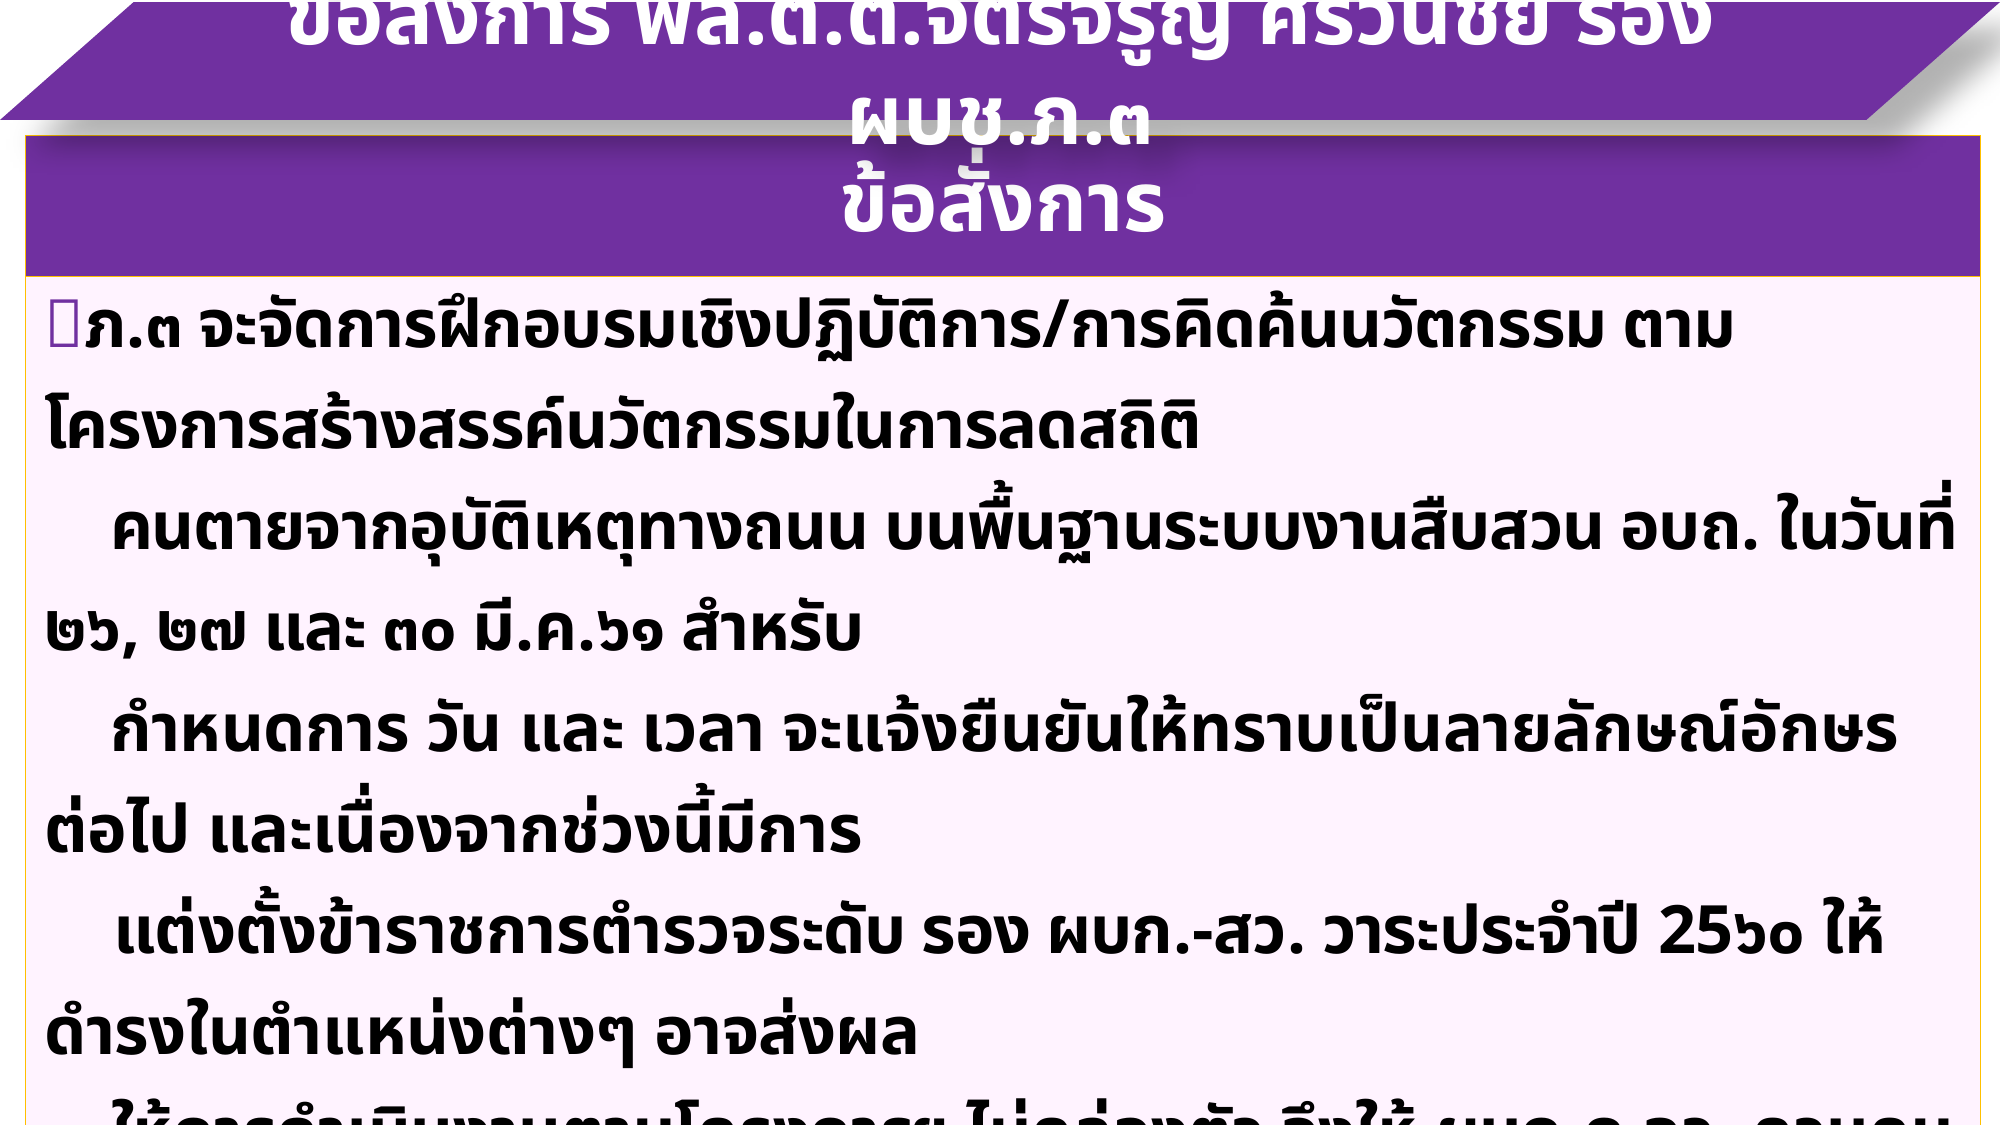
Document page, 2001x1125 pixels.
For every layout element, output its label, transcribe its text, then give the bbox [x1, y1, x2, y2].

table_cell ภ.๓ จะจัดการฝึกอบรมเชิงปฏิบัติการ/การคิดค้นนวัตกรรม ตามโครงการสร้างสรรค์นวัตกรรมในการลดสถิติ คนตายจากอุบัติเหตุทางถนน บนพื้นฐานระบบงานสืบสวน อบถ. ในวันที่ ๒๖, ๒๗ และ ๓๐ มี.ค.๖๑ สำหรับ กำหนดการ วัน และ เวลา จะแจ้งยืนยันให้ทราบเป็นลายลักษณ์อักษรต่อไป และเนื่องจากช่วงนี้มีการ แต่งตั้งข้าราชการตำรวจระดับ รอง ผบก.-สว. วาระประจำปี 25๖๐ ให้ดำรงในตำแหน่งต่างๆ อาจส่งผล ให้การดำเนินงานตามโครงการฯ ไม่คล่องตัว จึงให้ ผบก.ภ.จว. ควบคุม กำกับ ดูแล ด้วย [26, 277, 1980, 1125]
text_box ข้อสั่งการ พล.ต.ต.จิตรจรูญ ศรีวนิชย์ รอง ผบช.ภ.๓ [0, 2, 2000, 120]
table_header ข้อสั่งการ [26, 136, 1980, 276]
